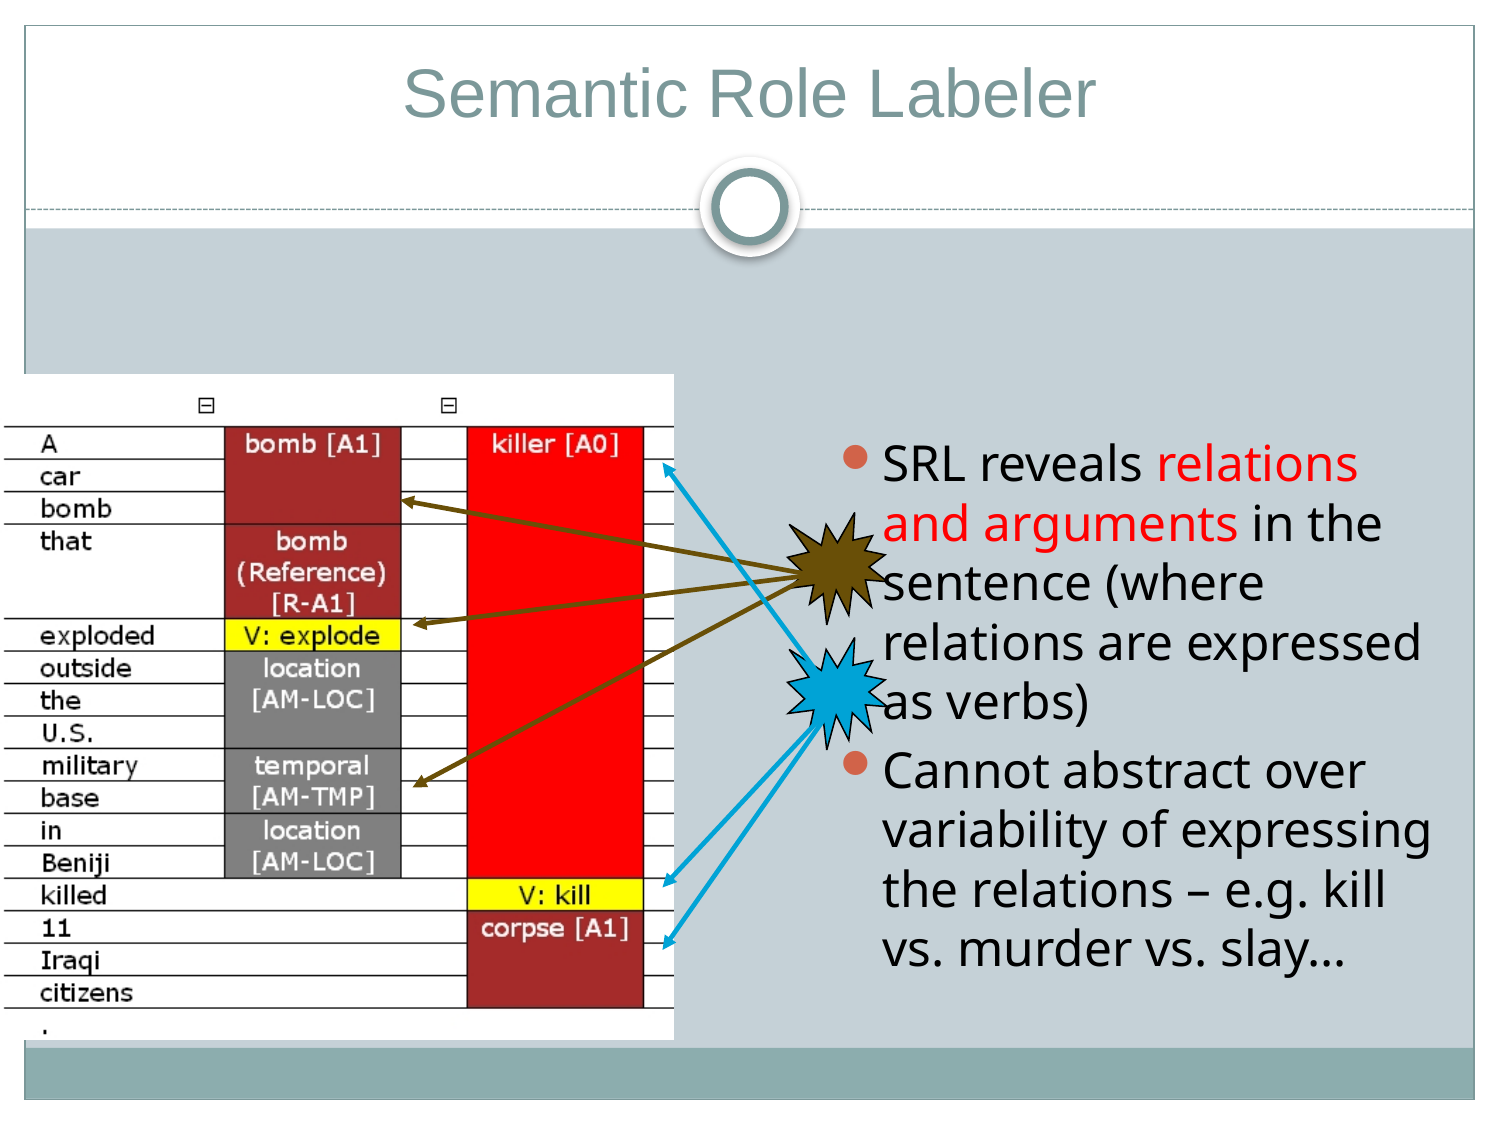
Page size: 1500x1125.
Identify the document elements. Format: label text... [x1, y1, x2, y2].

text_box [812, 637, 888, 751]
list SRL reveals relations and arguments in the sentence (where relations are expressed as verbs) Cannot abstract over variability of expressing the relations – e.g. kill vs. murder vs. slay… [825, 425, 1450, 1038]
title Semantic Role Labeler [75, 37, 1425, 139]
picture [0, 374, 674, 1040]
text_box [787, 649, 836, 729]
text_box [787, 512, 888, 625]
